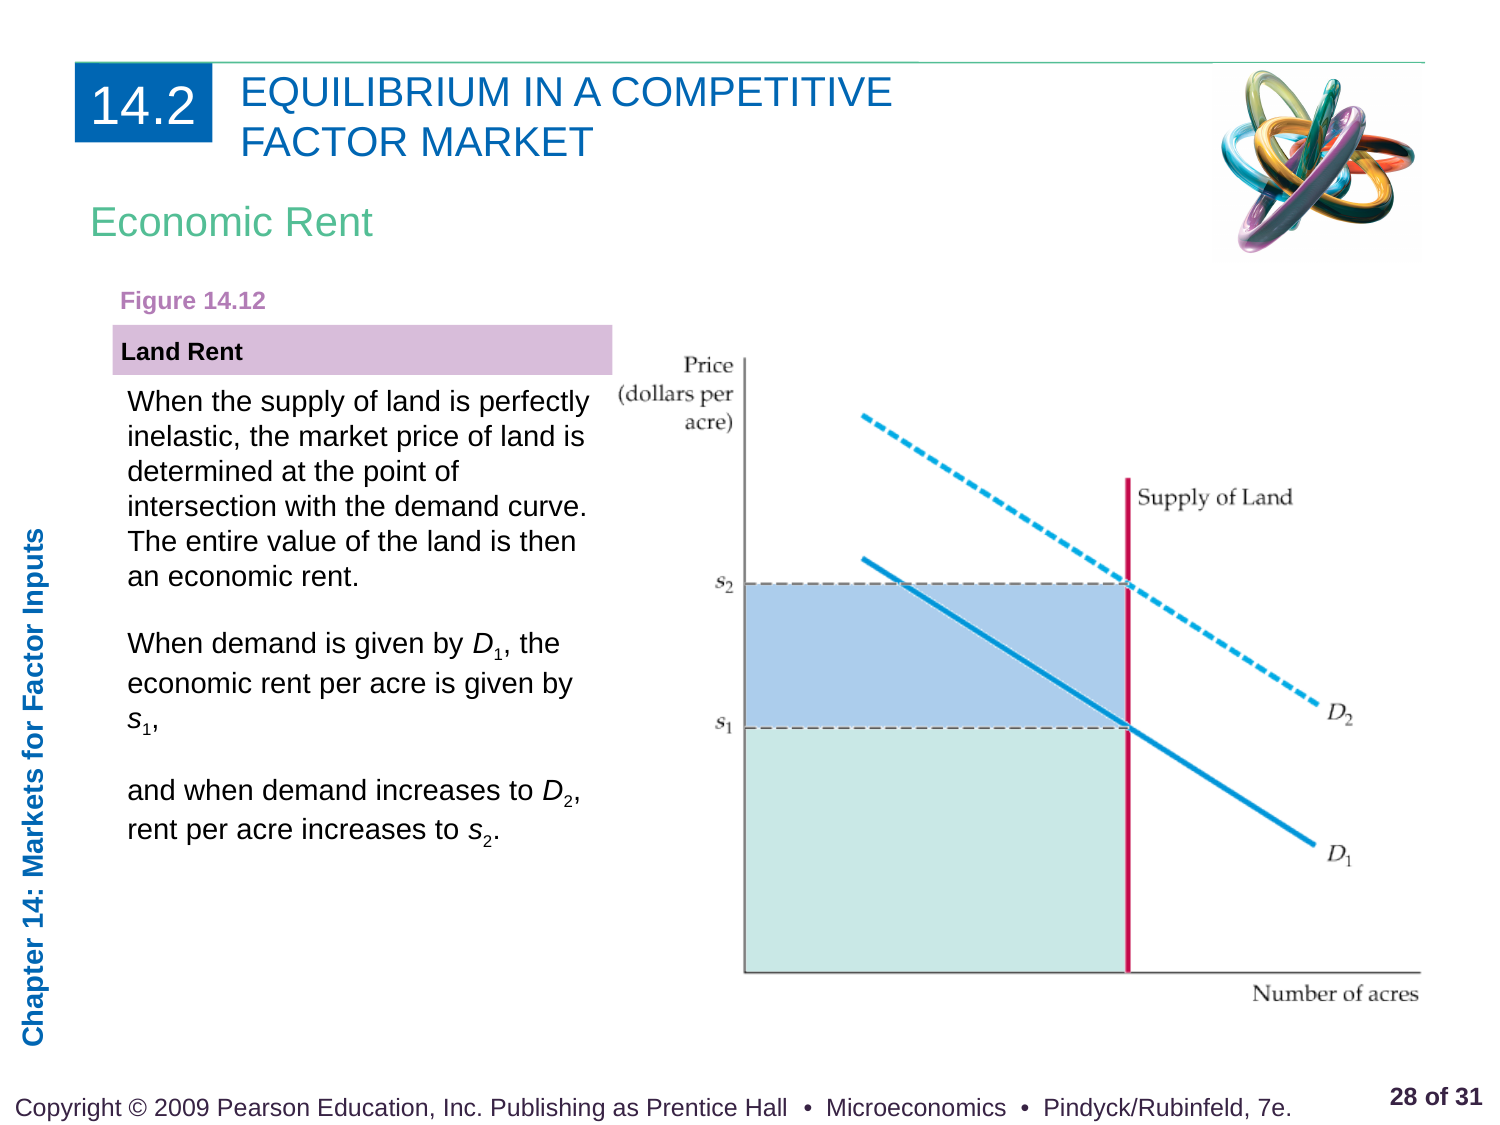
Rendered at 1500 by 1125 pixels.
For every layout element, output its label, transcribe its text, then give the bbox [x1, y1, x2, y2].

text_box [74, 62, 1213, 143]
picture [1212, 63, 1422, 263]
picture [587, 312, 1473, 1040]
text_box Land Rent [112, 324, 580, 374]
text_box When the supply of land is perfectly inelastic, the market price of land is determined at the point of intersection with the demand curve. The entire value of the land is then an economic rent. When demand is given by D1, the economic rent per acre is given by s1, and when demand increases to D2, rent per acre increases to s2. [112, 374, 580, 888]
text_box Economic Rent [74, 187, 900, 250]
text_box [1420, 62, 1426, 69]
text_box Figure 14.12 [112, 275, 288, 325]
